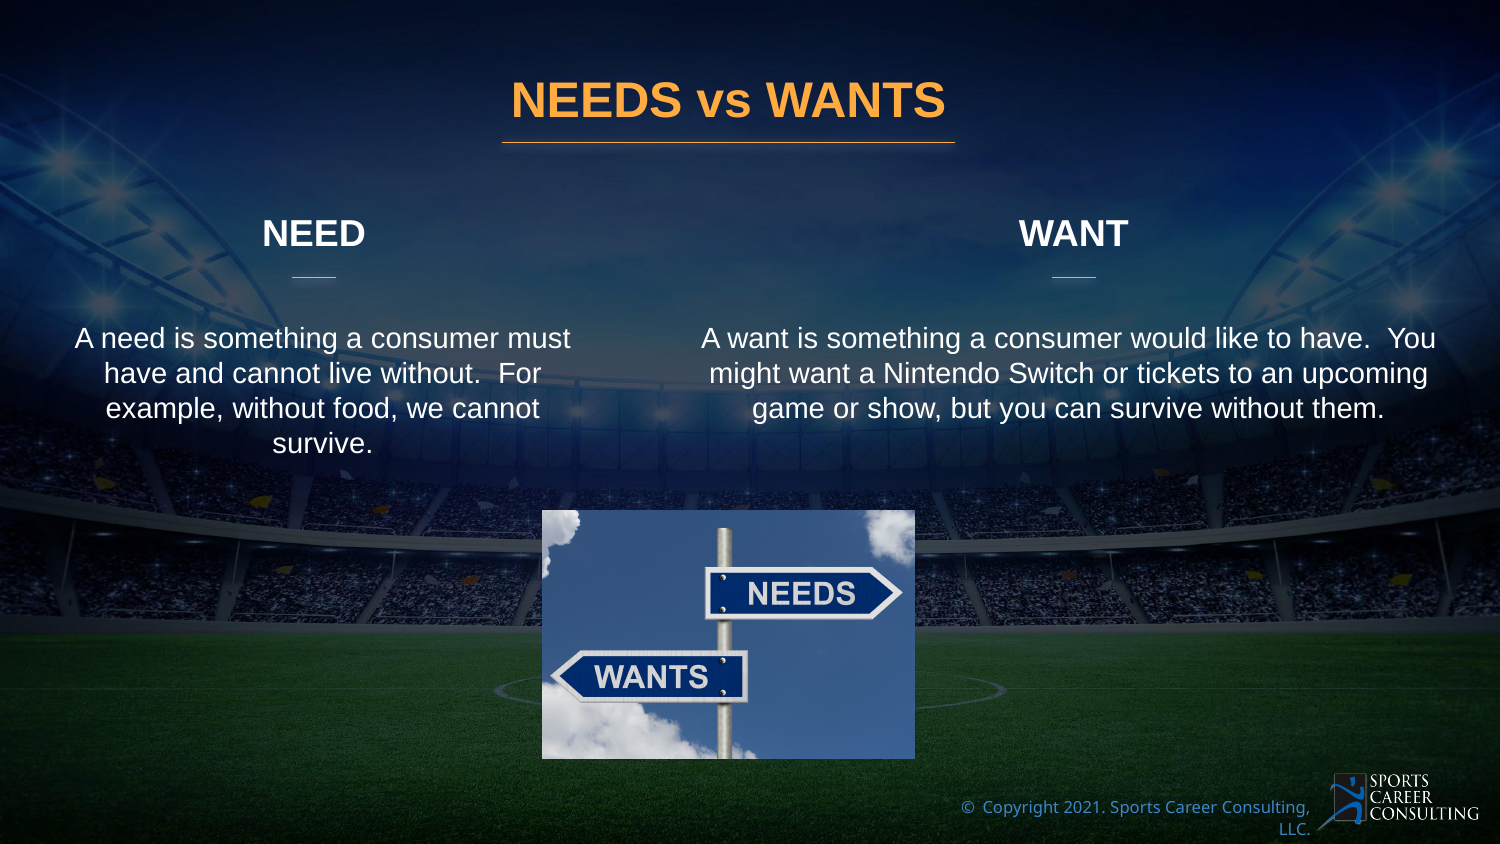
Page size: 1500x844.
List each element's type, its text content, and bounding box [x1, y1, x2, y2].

picture [0, 0, 1500, 844]
subtitle A want is something a consumer would like to have. You might want a Nintendo Switch or tickets to an upcoming game or show, but you can survive without them. [678, 304, 1460, 507]
title NEED [118, 179, 511, 270]
text_box © Copyright 2021. Sports Career Consulting, LLC. [914, 769, 1326, 844]
title NEEDS vs WANTS [348, 52, 1109, 143]
title WANT [877, 179, 1270, 270]
subtitle A need is something a consumer must have and cannot live without. For example, without food, we cannot survive. [36, 304, 611, 507]
